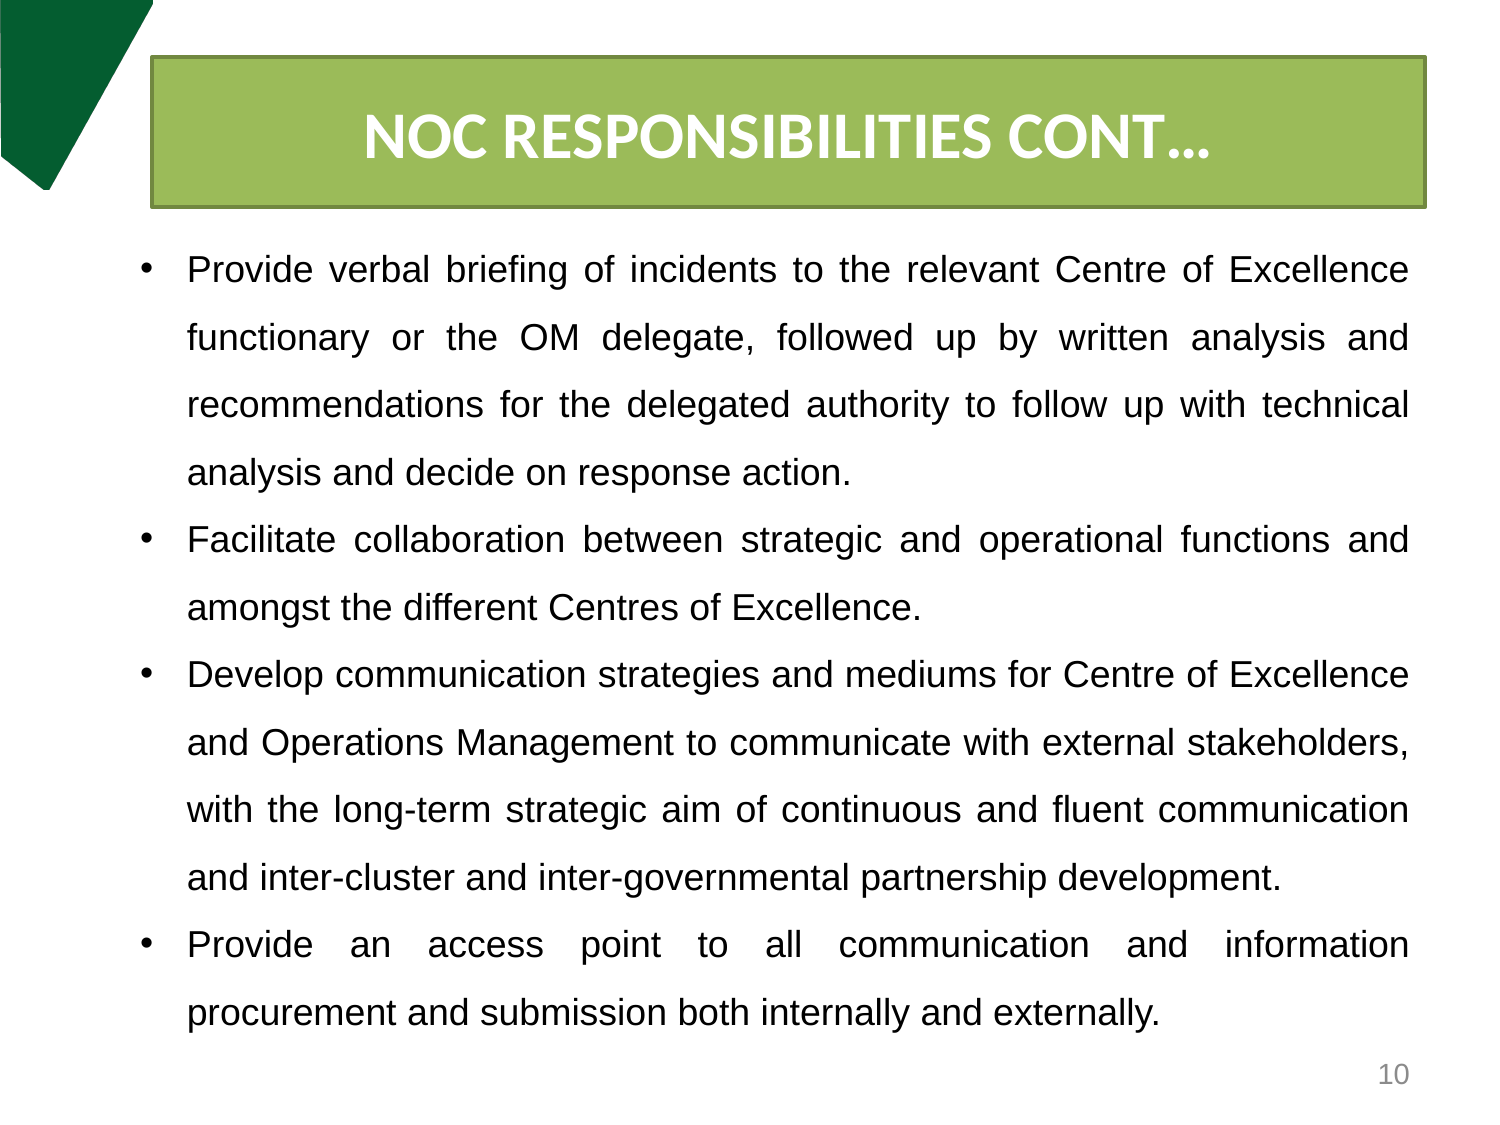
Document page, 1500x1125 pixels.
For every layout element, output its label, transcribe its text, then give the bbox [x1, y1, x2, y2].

title NOC RESPONSIBILITIES CONT… [152, 57, 1425, 208]
slide_number 10 [1074, 1042, 1425, 1103]
picture [0, 0, 153, 190]
list Provide verbal briefing of incidents to the relevant Centre of Excellence functionary or the OM delegate, followed up by written analysis and recommendations for the delegated authority to follow up with technical analysis and decide on response action. Facilitate collaboration between strategic and operational functions and amongst the different Centres of Excellence. Develop communication strategies and mediums for Centre of Excellence and Operations Management to communicate with external stakeholders, with the long-term strategic aim of continuous and fluent communication and inter-cluster and inter-governmental partnership development. Provide an access point to all communication and information procurement and submission both internally and externally. [125, 215, 1425, 1074]
